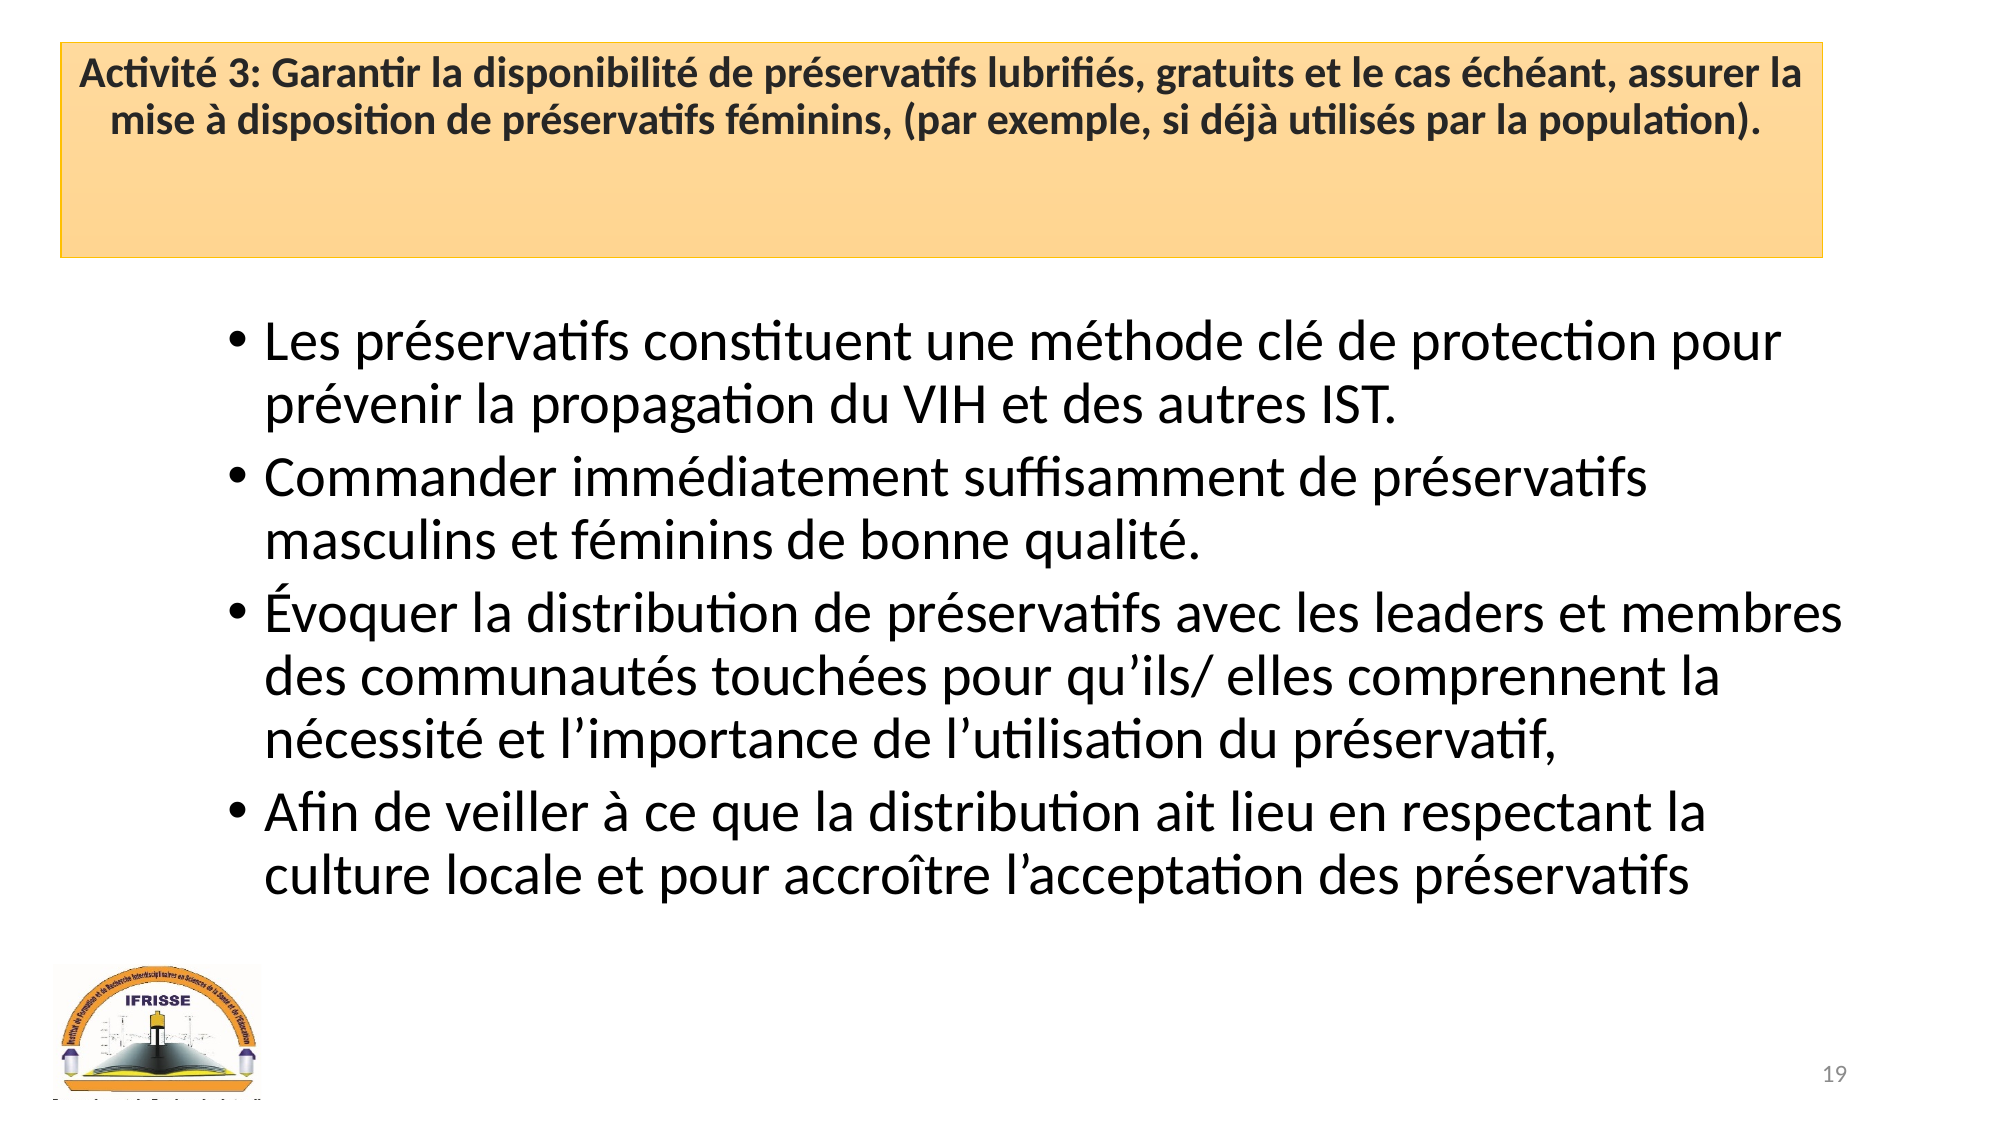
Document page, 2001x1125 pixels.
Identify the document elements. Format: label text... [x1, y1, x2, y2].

list Les préservatifs constituent une méthode clé de protection pour prévenir la propagation du VIH et des autres IST. Commander immédiatement suffisamment de préservatifs masculins et féminins de bonne qualité. Évoquer la distribution de préservatifs avec les leaders et membres des communautés touchées pour qu’ils/ elles comprennent la nécessité et l’importance de l’utilisation du préservatif, Afin de veiller à ce que la distribution ait lieu en respectant la culture locale et pour accroître l’acceptation des préservatifs [137, 302, 1863, 1071]
title Activité 3: Garantir la disponibilité de préservatifs lubrifiés, gratuits et le cas échéant, assurer la mise à disposition de préservatifs féminins, (par exemple, si déjà utilisés par la population). [60, 42, 1823, 258]
picture [53, 964, 262, 1100]
slide_number 19 [1412, 1042, 1863, 1103]
